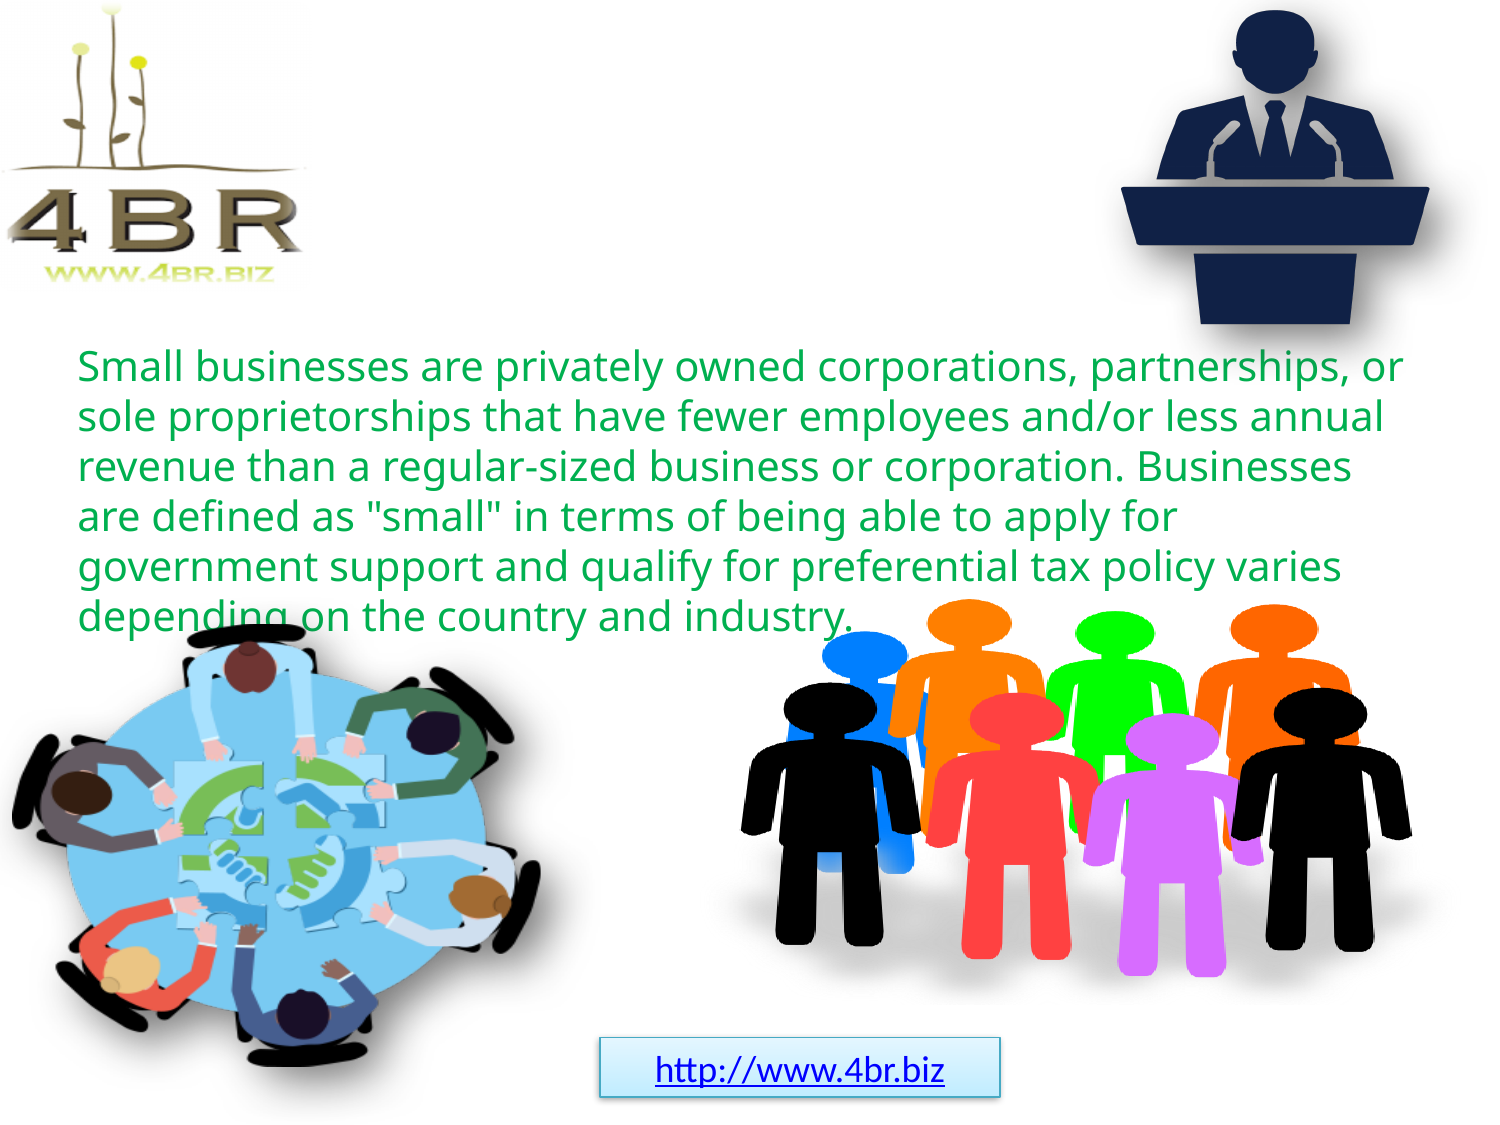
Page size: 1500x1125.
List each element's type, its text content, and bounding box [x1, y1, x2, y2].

picture [1037, 0, 1500, 333]
picture [12, 624, 607, 1068]
text_box http://www.4br.biz [599, 1037, 1001, 1098]
text_box Small businesses are privately owned corporations, partnerships, or sole proprietorships that have fewer employees and/or less annual revenue than a regular-sized business or corporation. Businesses are defined as "small" in terms of being able to apply for government support and qualify for preferential tax policy varies depending on the country and industry. [62, 332, 1438, 648]
picture [0, 0, 313, 295]
picture [699, 599, 1464, 1013]
